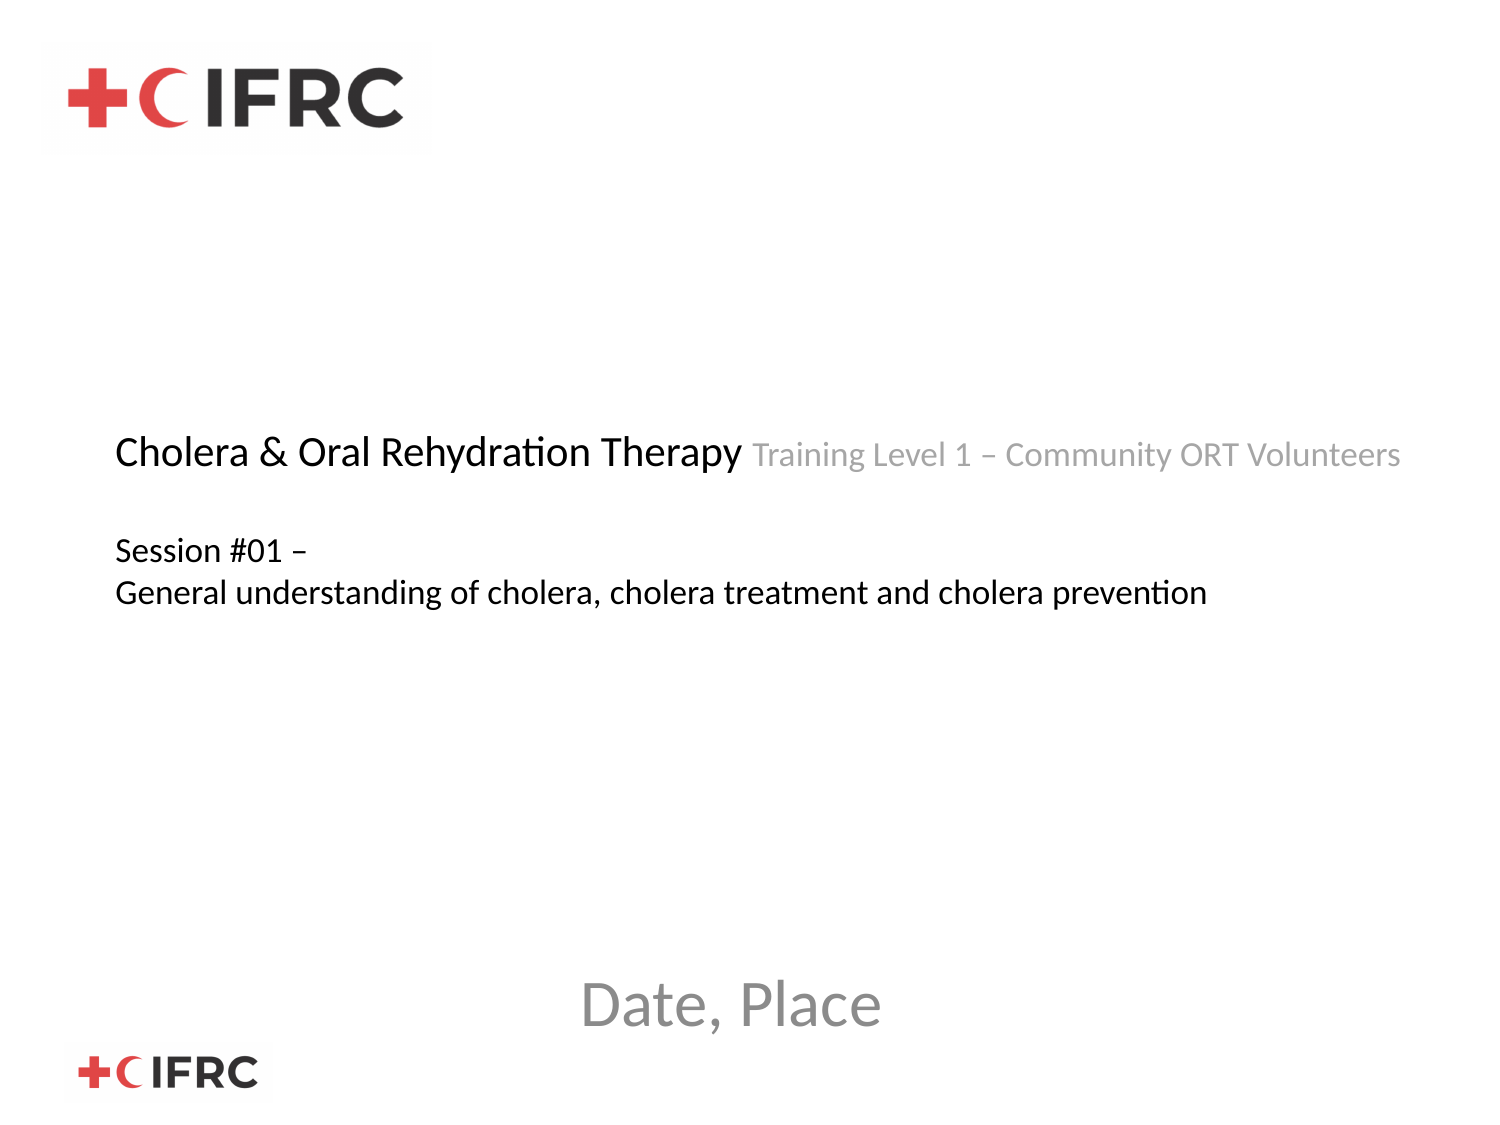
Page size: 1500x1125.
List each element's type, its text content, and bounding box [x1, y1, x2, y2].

picture [41, 42, 432, 156]
picture [64, 1042, 273, 1103]
subtitle Date, Place [206, 952, 1257, 1083]
title Cholera & Oral Rehydration Therapy Training Level 1 – Community ORT Volunteers Session #01 – General understanding of cholera, cholera treatment and cholera prevention [100, 397, 1447, 639]
